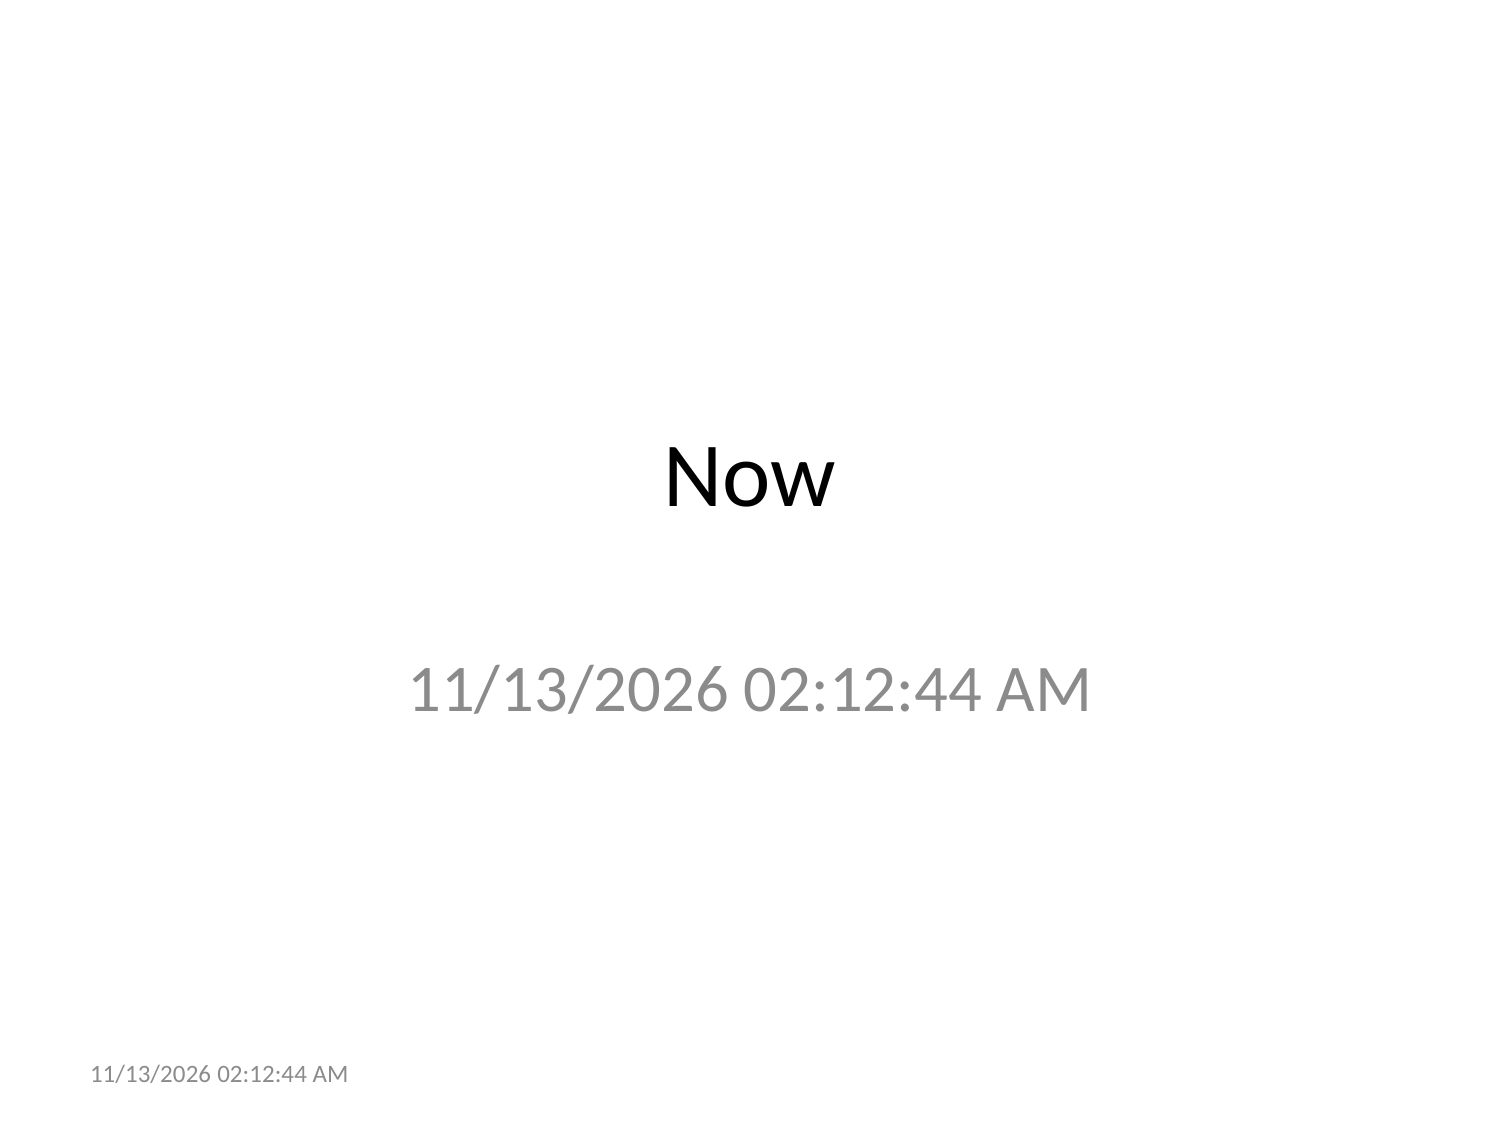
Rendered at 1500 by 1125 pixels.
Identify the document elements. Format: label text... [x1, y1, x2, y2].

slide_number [75, 1042, 425, 1103]
subtitle 2011-12-19 10:20:04 AM [225, 637, 1275, 925]
title Now [112, 349, 1388, 591]
